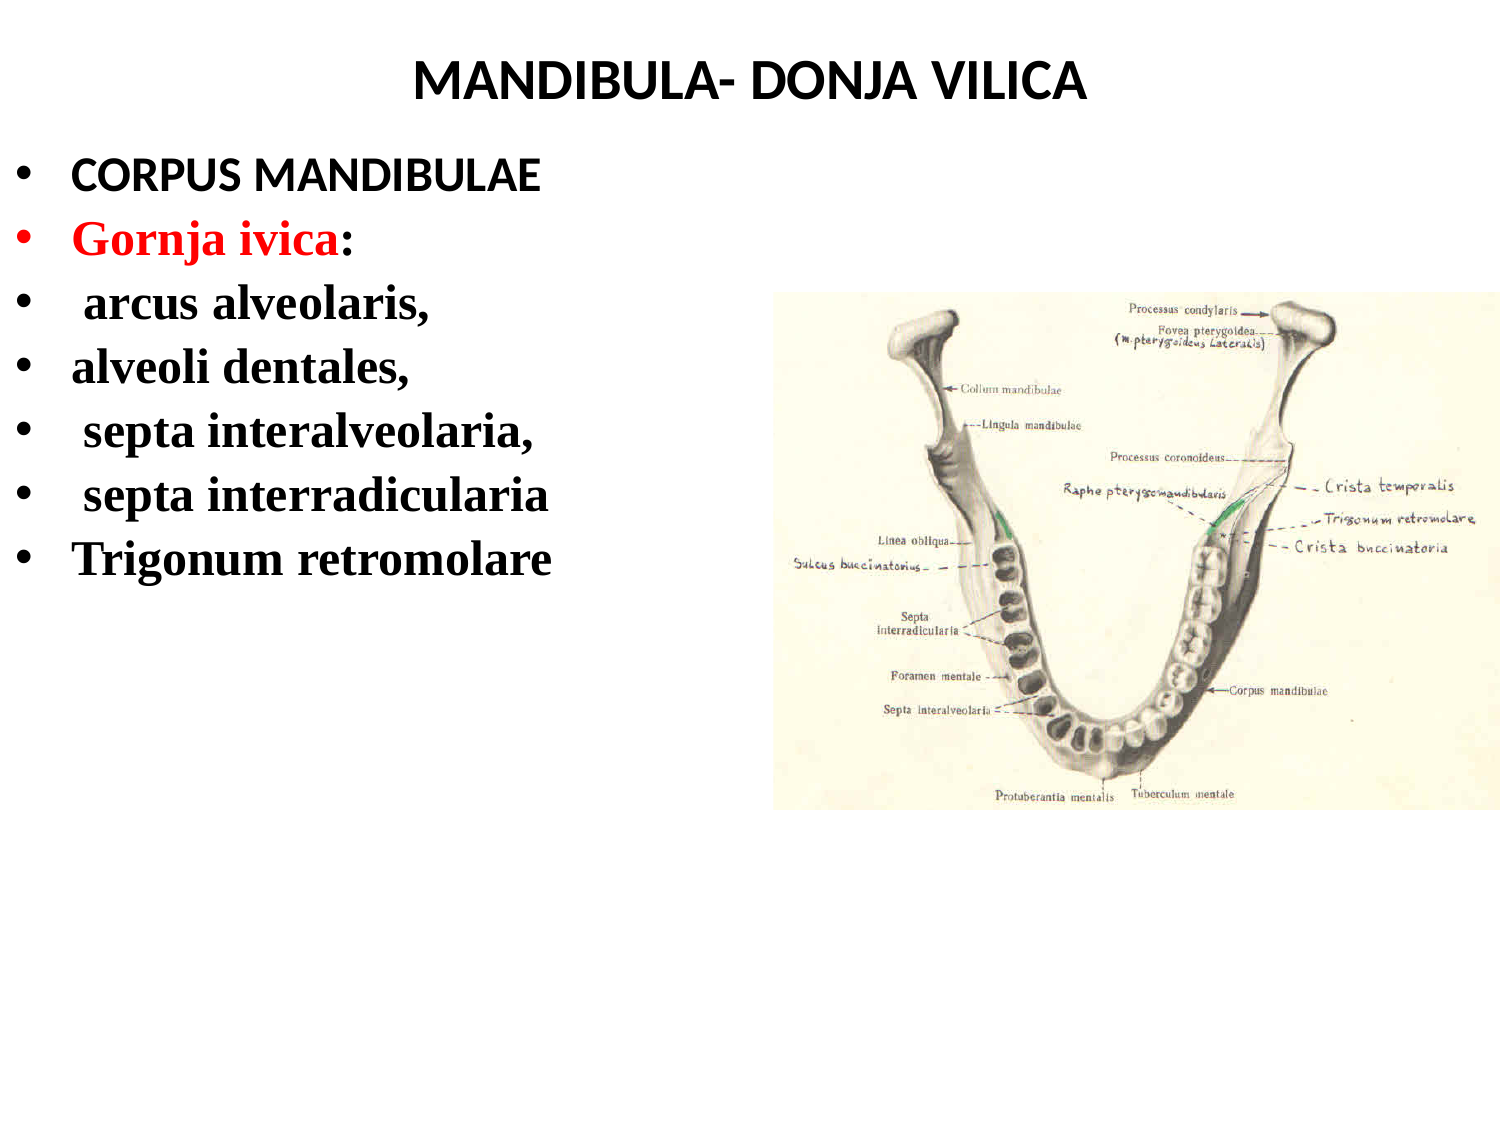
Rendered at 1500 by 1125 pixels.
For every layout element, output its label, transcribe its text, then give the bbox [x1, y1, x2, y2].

title MANDIBULA- DONJA VILICA [75, 23, 1425, 129]
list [773, 292, 1500, 810]
list CORPUS MANDIBULAE Gornja ivica: arcus alveolaris, alveoli dentales, septa interalveolaria, septa interradicularia Trigonum retromolare [0, 140, 750, 1005]
